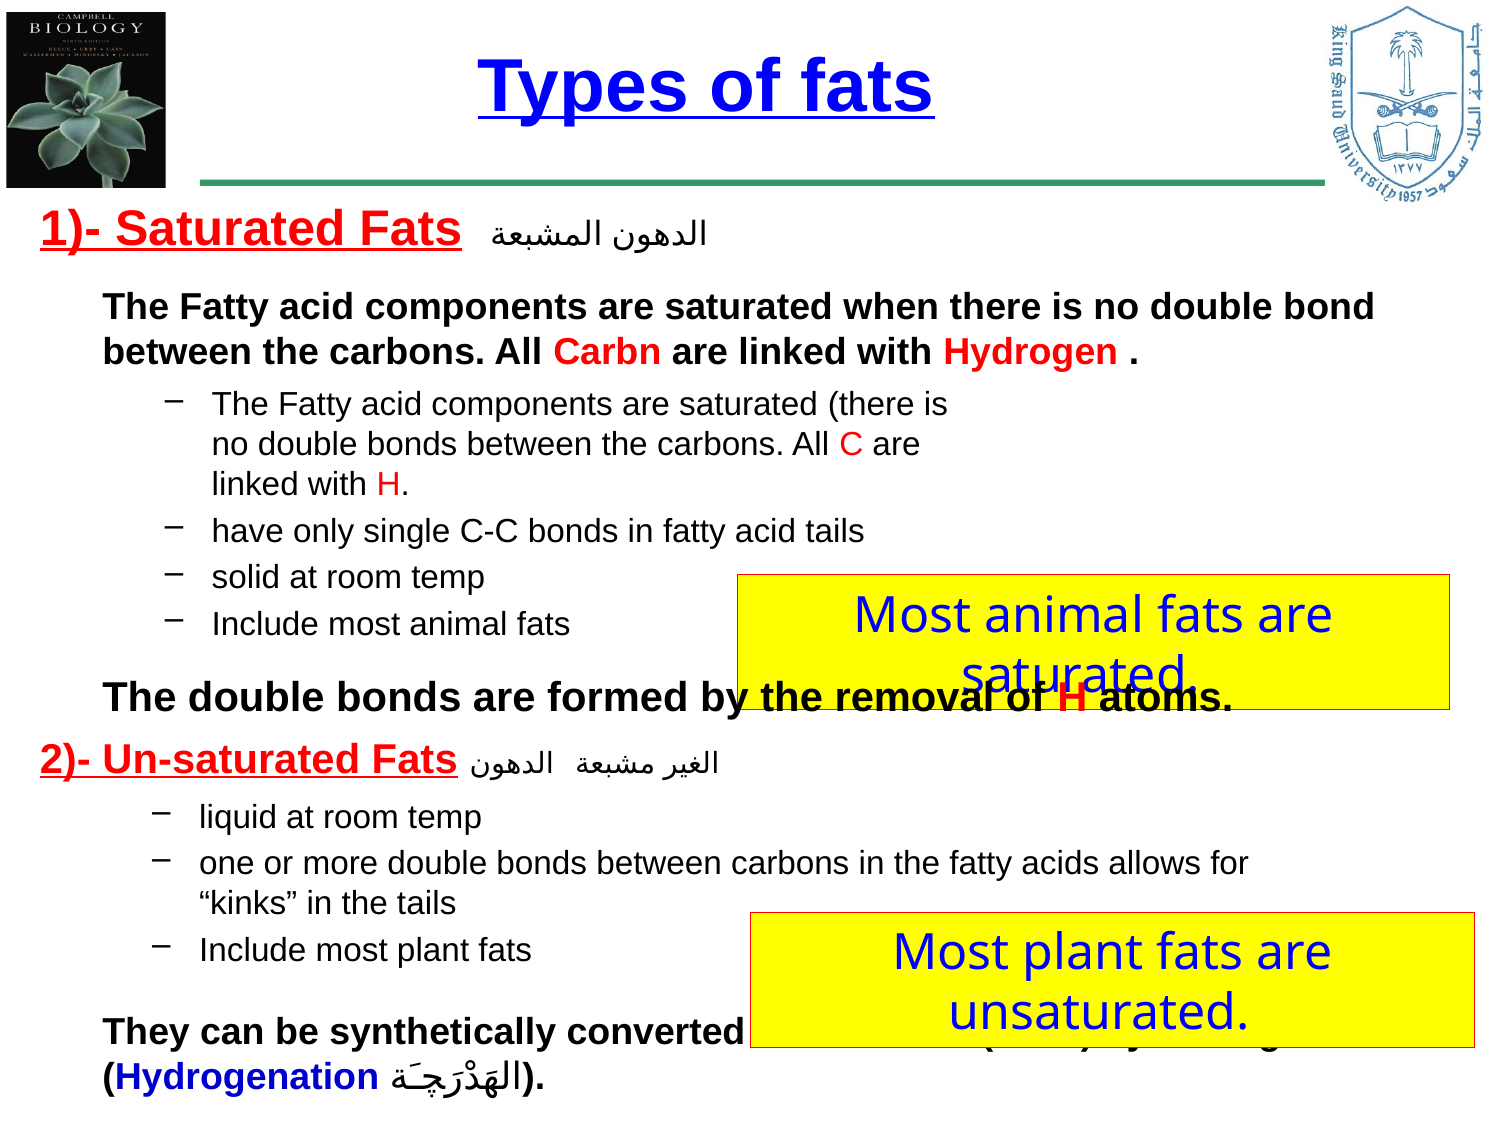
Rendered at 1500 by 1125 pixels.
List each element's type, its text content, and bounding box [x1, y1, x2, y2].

text_box They can be synthetically converted to saturated (solid) by adding H (Hydrogenation الهَدْرَﭽـَة). [87, 999, 1375, 1105]
text_box Most animal fats are saturated. [737, 574, 1450, 710]
text_box liquid at room temp one or more double bonds between carbons in the fatty acids allows for “kinks” in the tails Include most plant fats [62, 787, 1275, 988]
text_box The Fatty acid components are saturated when there is no double bond between the carbons. All Carbn are linked with Hydrogen . [87, 274, 1463, 380]
text_box The Fatty acid components are saturated (there is no double bonds between the carbons. All C are linked with H. have only single C-C bonds in fatty acid tails solid at room temp Include most animal fats [74, 374, 988, 600]
text_box Most plant fats are unsaturated. [750, 912, 1475, 1048]
title 1)- Saturated Fats الدهون المشبعة [24, 216, 838, 263]
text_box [5, 0, 1488, 209]
text_box 2)- Un-saturated Fats الغير مشبعة الدهون [24, 709, 1025, 778]
text_box The double bonds are formed by the removal of H atoms. [87, 662, 1250, 778]
